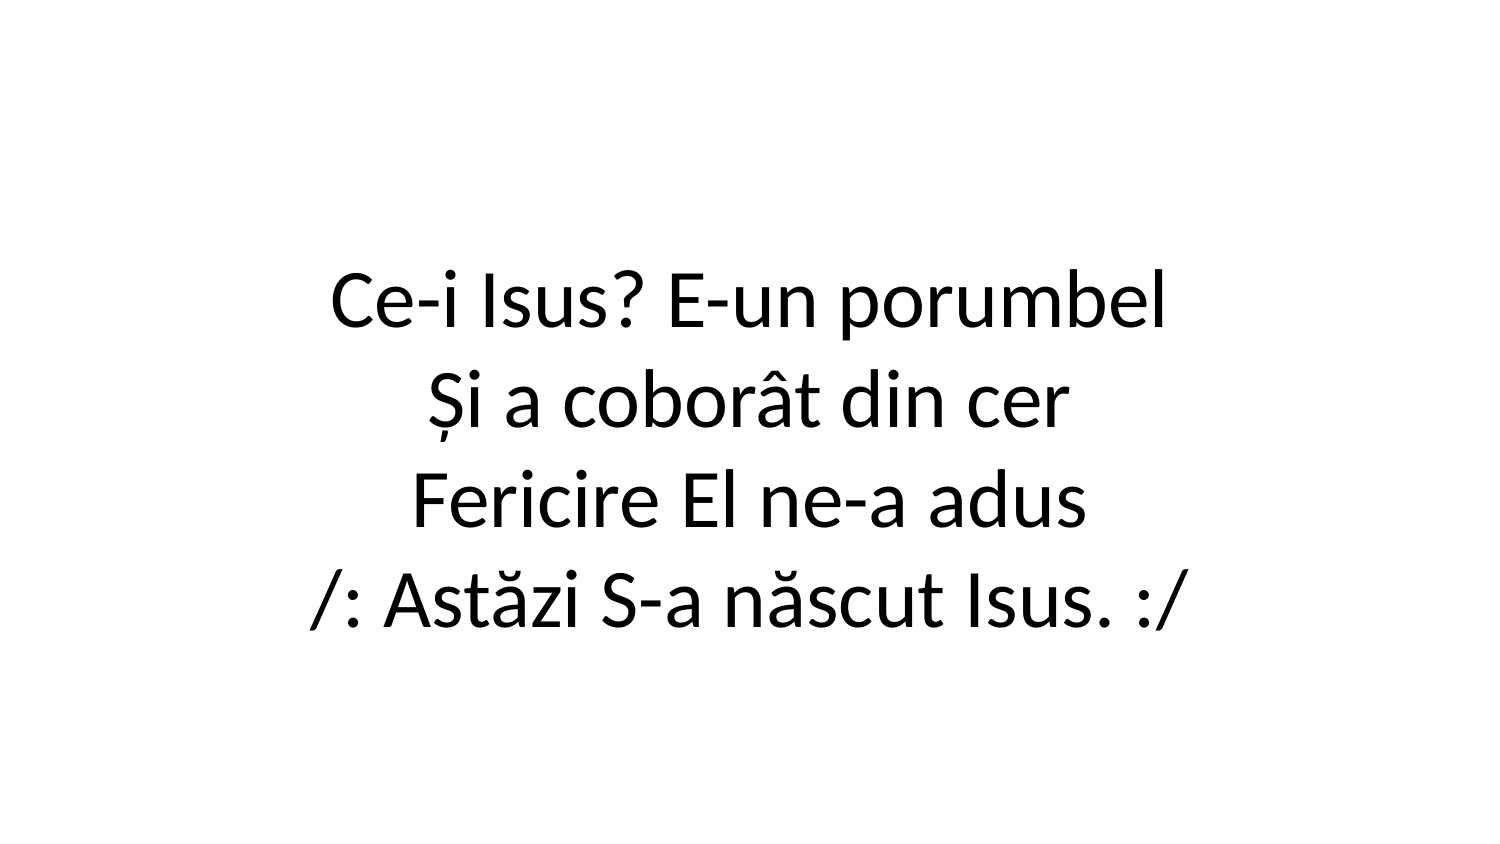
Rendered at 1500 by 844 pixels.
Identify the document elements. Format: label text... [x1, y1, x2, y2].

text_box Ce-i Isus? E-un porumbel Și a coborât din cer Fericire El ne-a adus /: Astăzi S-a născut Isus. :/ [295, 192, 1205, 652]
